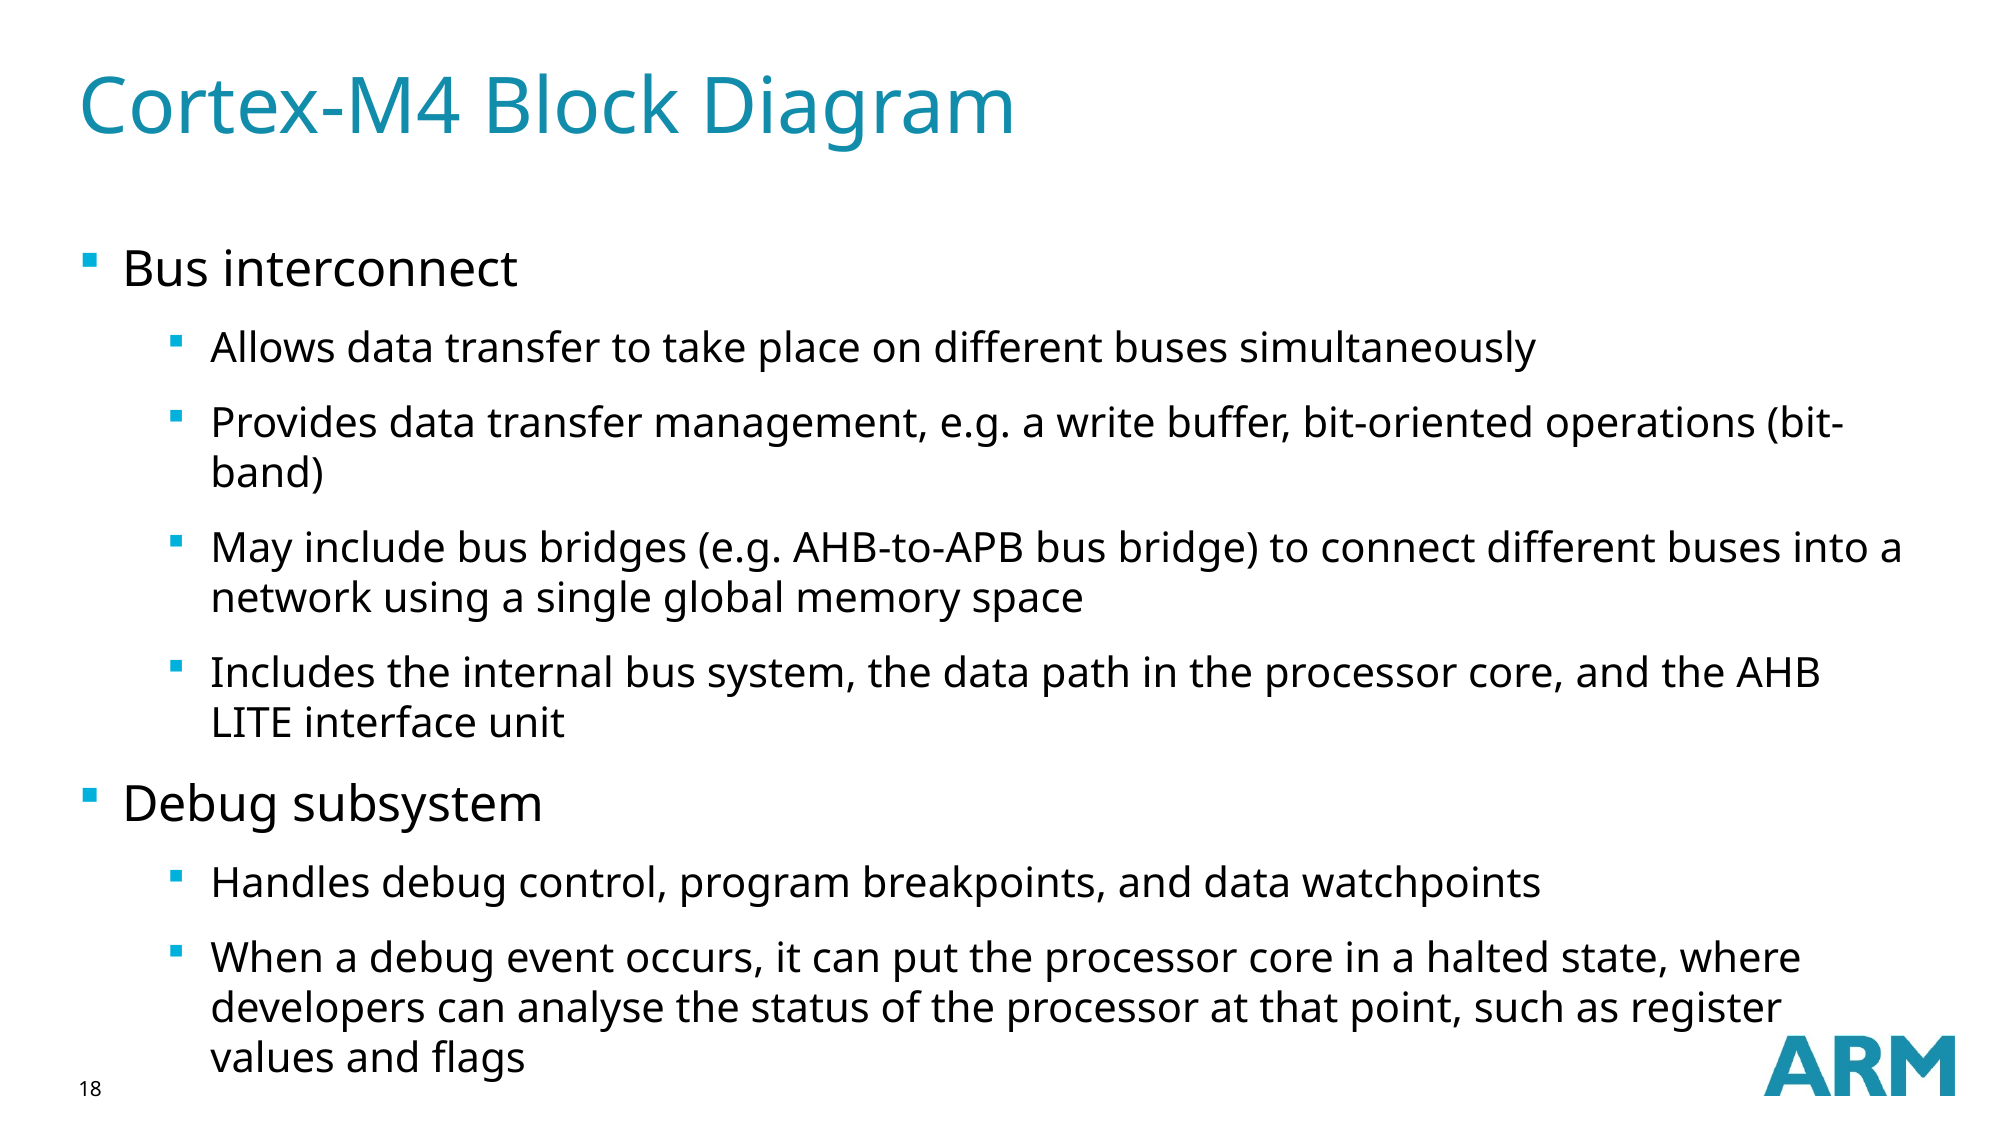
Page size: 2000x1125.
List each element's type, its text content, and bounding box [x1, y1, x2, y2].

picture [1763, 1035, 1955, 1096]
list Bus interconnect Allows data transfer to take place on different buses simultaneously Provides data transfer management, e.g. a write buffer, bit-oriented operations (bit-band) May include bus bridges (e.g. AHB-to-APB bus bridge) to connect different buses into a network using a single global memory space Includes the internal bus system, the data path in the processor core, and the AHB LITE interface unit Debug subsystem Handles debug control, program breakpoints, and data watchpoints When a debug event occurs, it can put the processor core in a halted state, where developers can analyse the status of the processor at that point, such as register values and flags [78, 236, 1909, 1004]
title Cortex-M4 Block Diagram [78, 55, 1910, 150]
